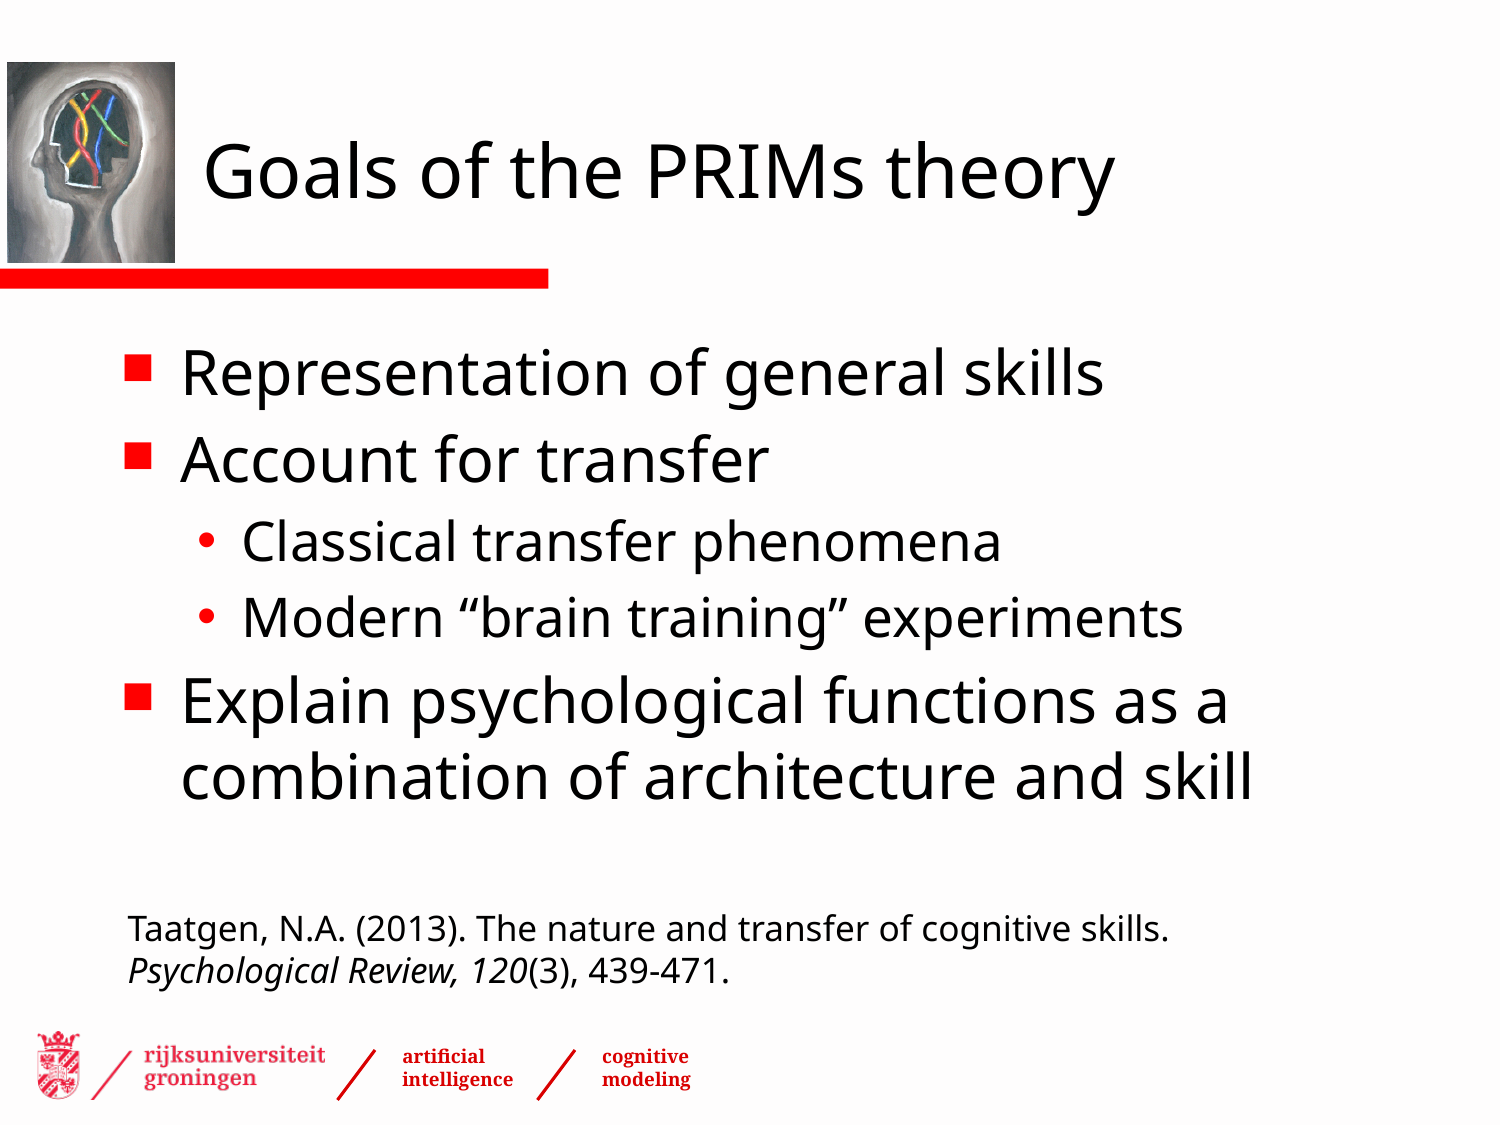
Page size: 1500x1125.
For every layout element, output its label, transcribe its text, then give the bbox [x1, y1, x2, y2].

picture [7, 62, 175, 263]
list Representation of general skills Account for transfer Classical transfer phenomena Modern “brain training” experiments Explain psychological functions as a combination of architecture and skill Taatgen, N.A. (2013). The nature and transfer of cognitive skills. Psychological Review, 120(3), 439-471. [112, 324, 1388, 1001]
title Goals of the PRIMs theory [187, 74, 1463, 263]
